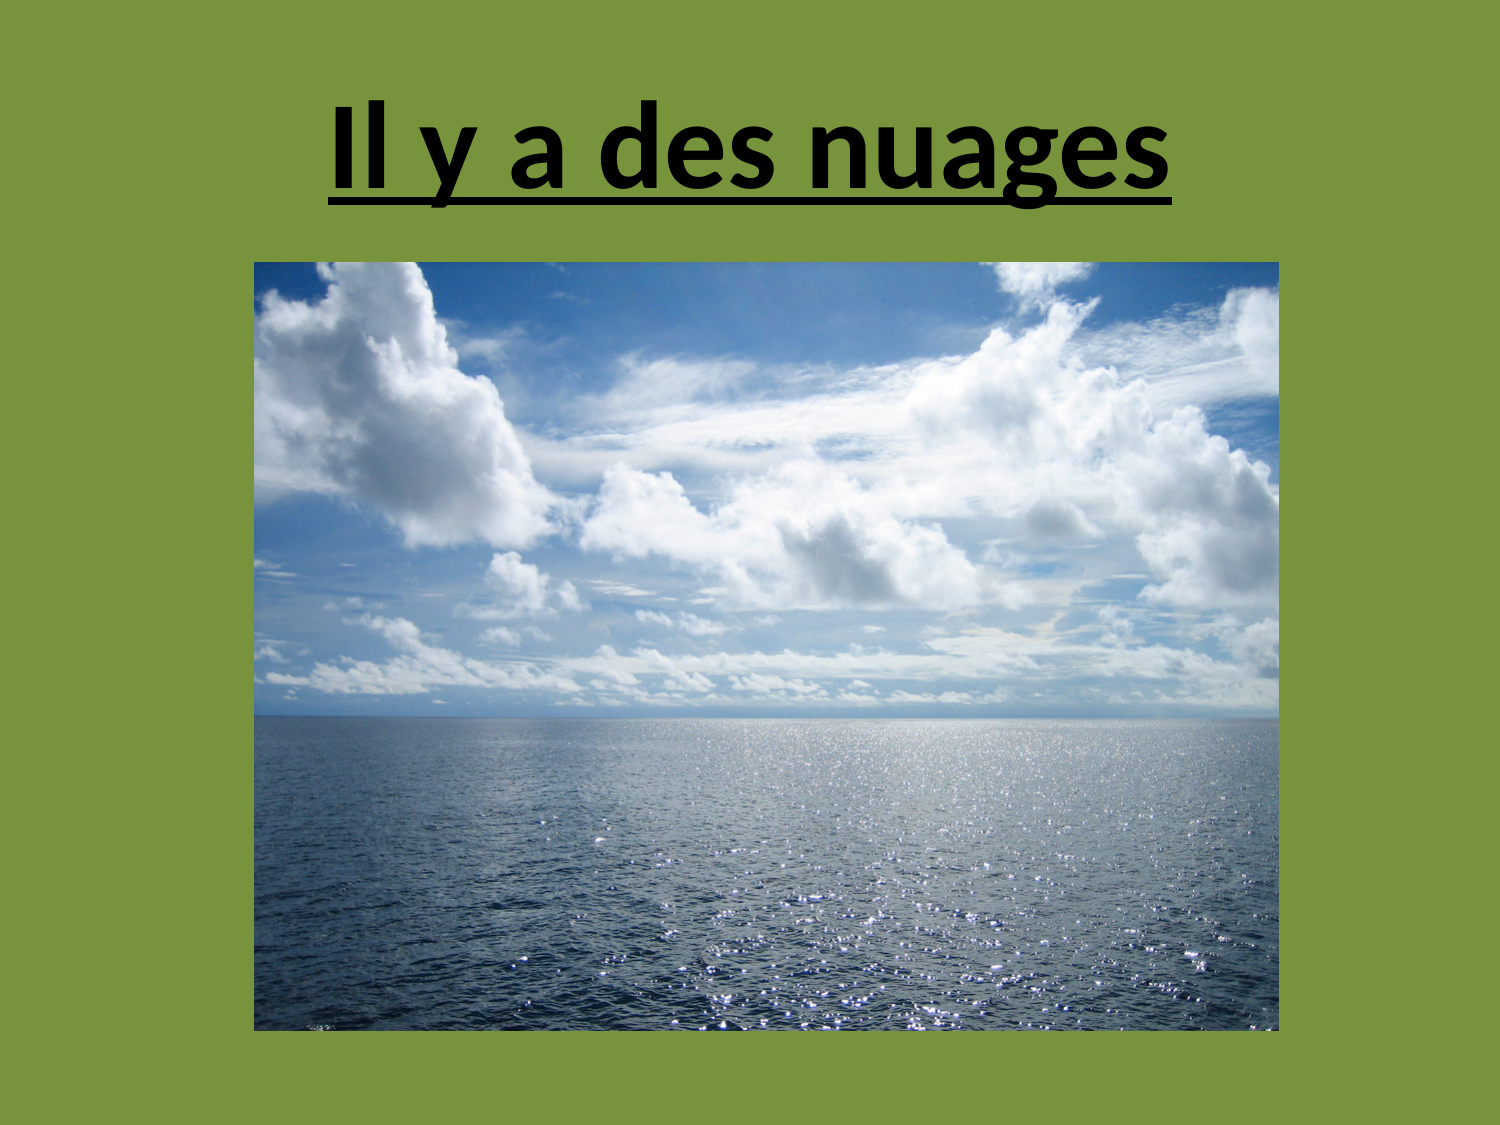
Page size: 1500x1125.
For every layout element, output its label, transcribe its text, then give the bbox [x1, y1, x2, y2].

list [254, 262, 1280, 1031]
title Il y a des nuages [75, 45, 1425, 233]
